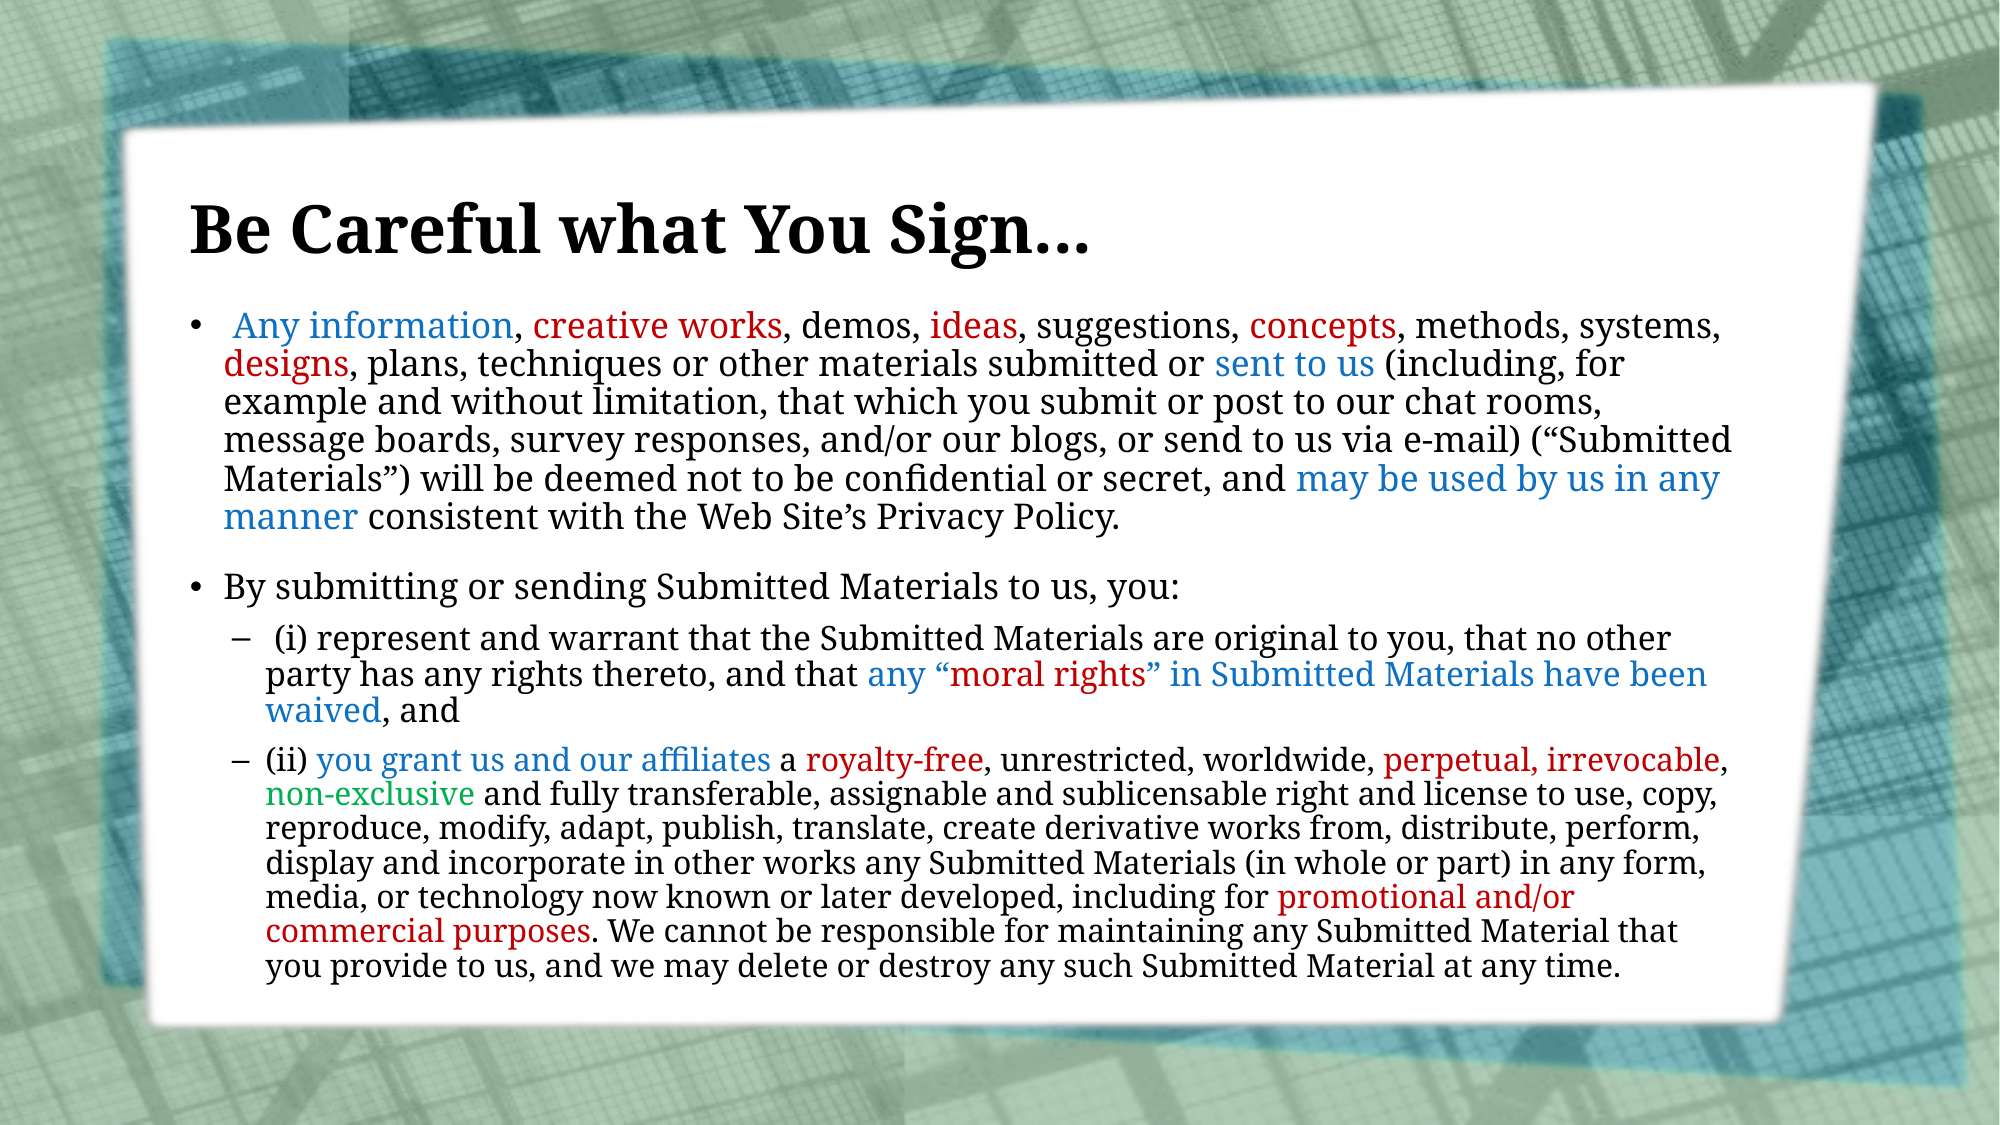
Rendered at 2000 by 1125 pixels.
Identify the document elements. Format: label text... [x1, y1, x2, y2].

picture [0, 0, 2000, 1125]
list Any information, creative works, demos, ideas, suggestions, concepts, methods, systems, designs, plans, techniques or other materials submitted or sent to us (including, for example and without limitation, that which you submit or post to our chat rooms, message boards, survey responses, and/or our blogs, or send to us via e-mail) (“Submitted Materials”) will be deemed not to be confidential or secret, and may be used by us in any manner consistent with the Web Site’s Privacy Policy. By submitting or sending Submitted Materials to us, you: (i) represent and warrant that the Submitted Materials are original to you, that no other party has any rights thereto, and that any “moral rights” in Submitted Materials have been waived, and (ii) you grant us and our affiliates a royalty-free, unrestricted, worldwide, perpetual, irrevocable, non-exclusive and fully transferable, assignable and sublicensable right and license to use, copy, reproduce, modify, adapt, publish, translate, create derivative works from, distribute, perform, display and incorporate in other works any Submitted Materials (in whole or part) in any form, media, or technology now known or later developed, including for promotional and/or commercial purposes. We cannot be responsible for maintaining any Submitted Material that you provide to us, and we may delete or destroy any such Submitted Material at any time. [174, 299, 1750, 1018]
title Be Careful what You Sign... [174, 87, 1750, 275]
